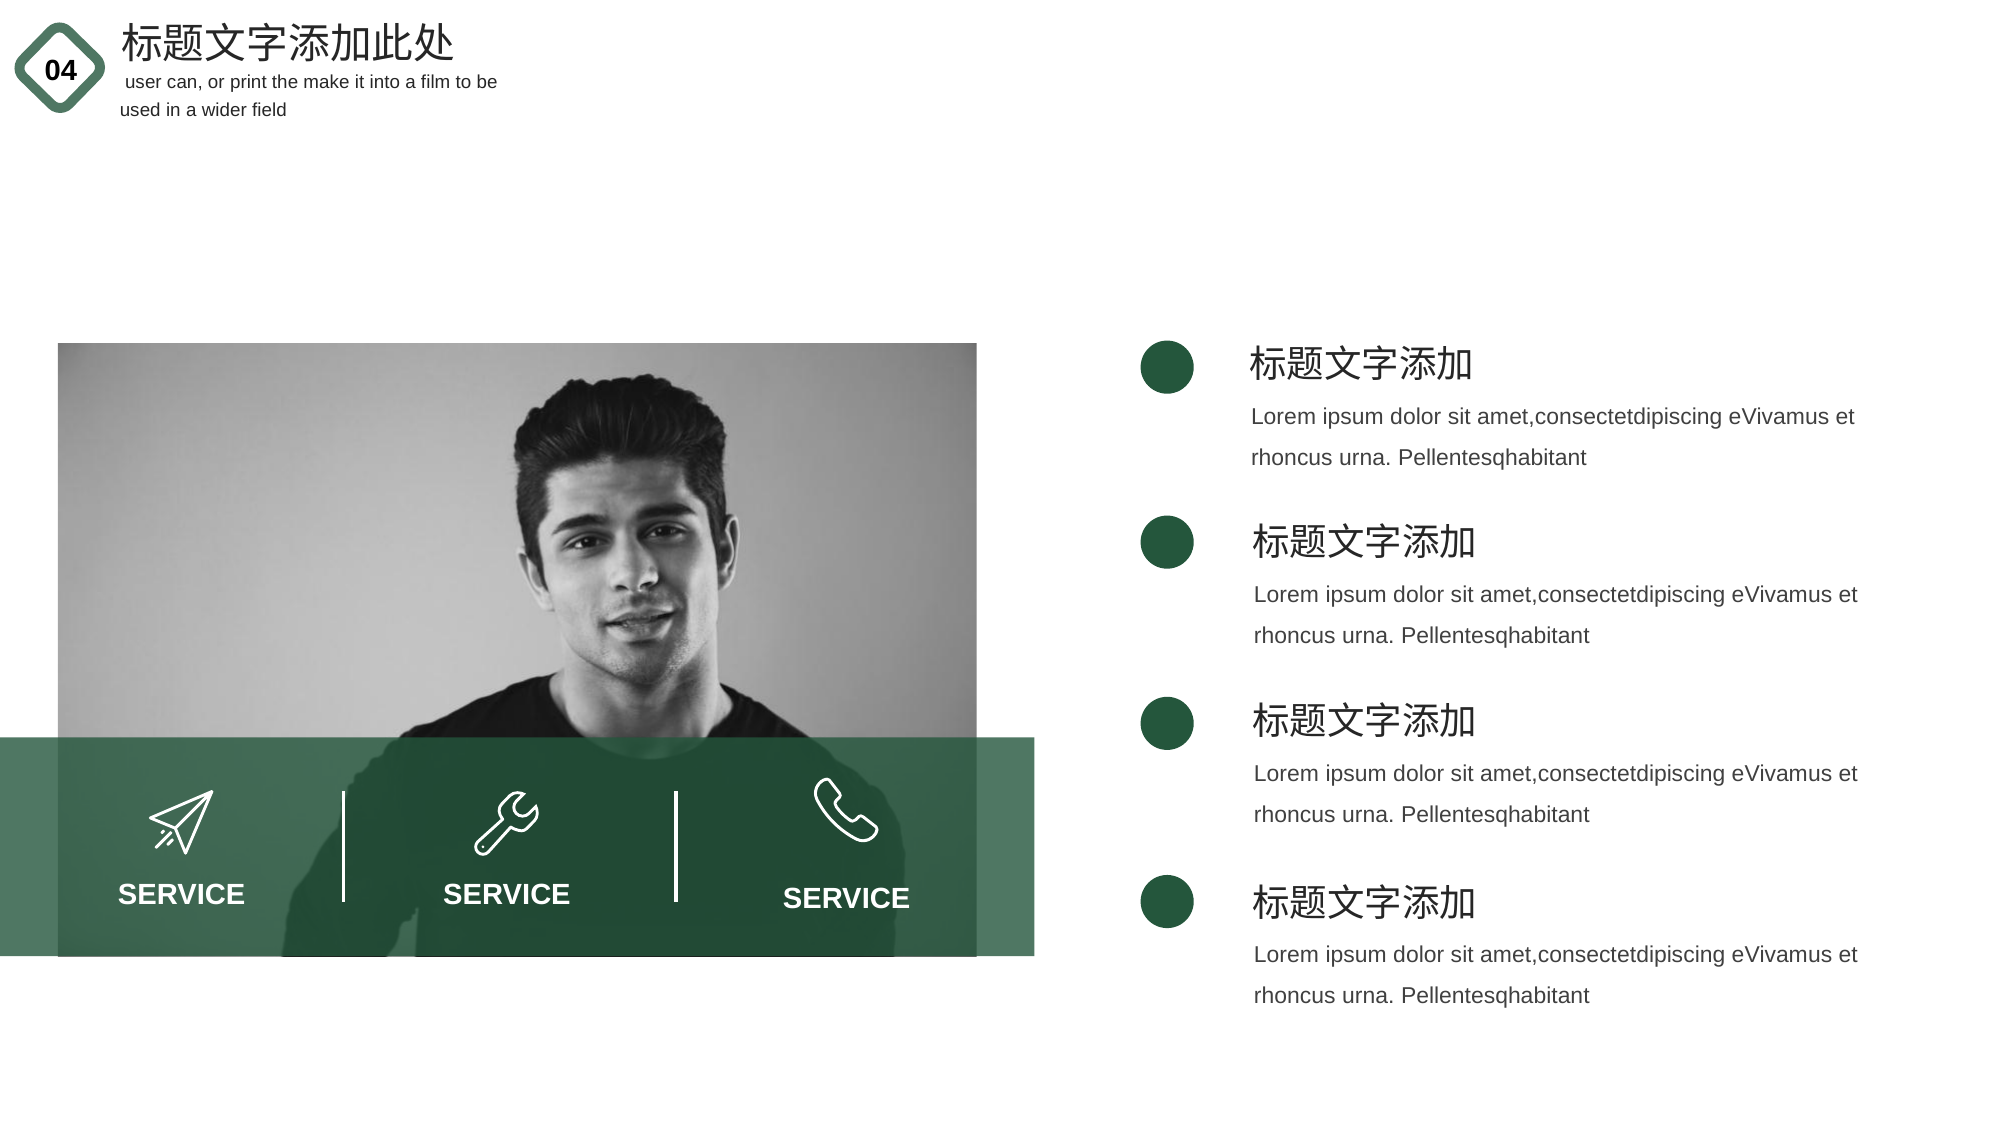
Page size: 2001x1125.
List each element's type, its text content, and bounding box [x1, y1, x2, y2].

text_box [1139, 339, 1195, 395]
text_box [1139, 514, 1195, 570]
text_box [1139, 873, 1195, 930]
text_box Lorem ipsum dolor sit amet,consectetdipiscing eVivamus et rhoncus urna. Pellentesqhabitant [1236, 380, 1905, 478]
picture [57, 343, 977, 957]
text_box [0, 736, 57, 957]
text_box 标题文字添加 [1237, 871, 1493, 931]
text_box 标题文字添加 [1237, 689, 1493, 750]
text_box 标题文字添加 [1237, 510, 1493, 571]
text_box [977, 736, 1035, 957]
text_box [27, 9, 515, 127]
text_box Lorem ipsum dolor sit amet,consectetdipiscing eVivamus et rhoncus urna. Pellentesqhabitant [1239, 918, 1908, 1016]
text_box Lorem ipsum dolor sit amet,consectetdipiscing eVivamus et rhoncus urna. Pellentesqhabitant [1239, 737, 1908, 835]
text_box [1139, 695, 1195, 751]
text_box 标题文字添加 [1234, 332, 1490, 393]
text_box Lorem ipsum dolor sit amet,consectetdipiscing eVivamus et rhoncus urna. Pellentesqhabitant [1239, 558, 1908, 656]
